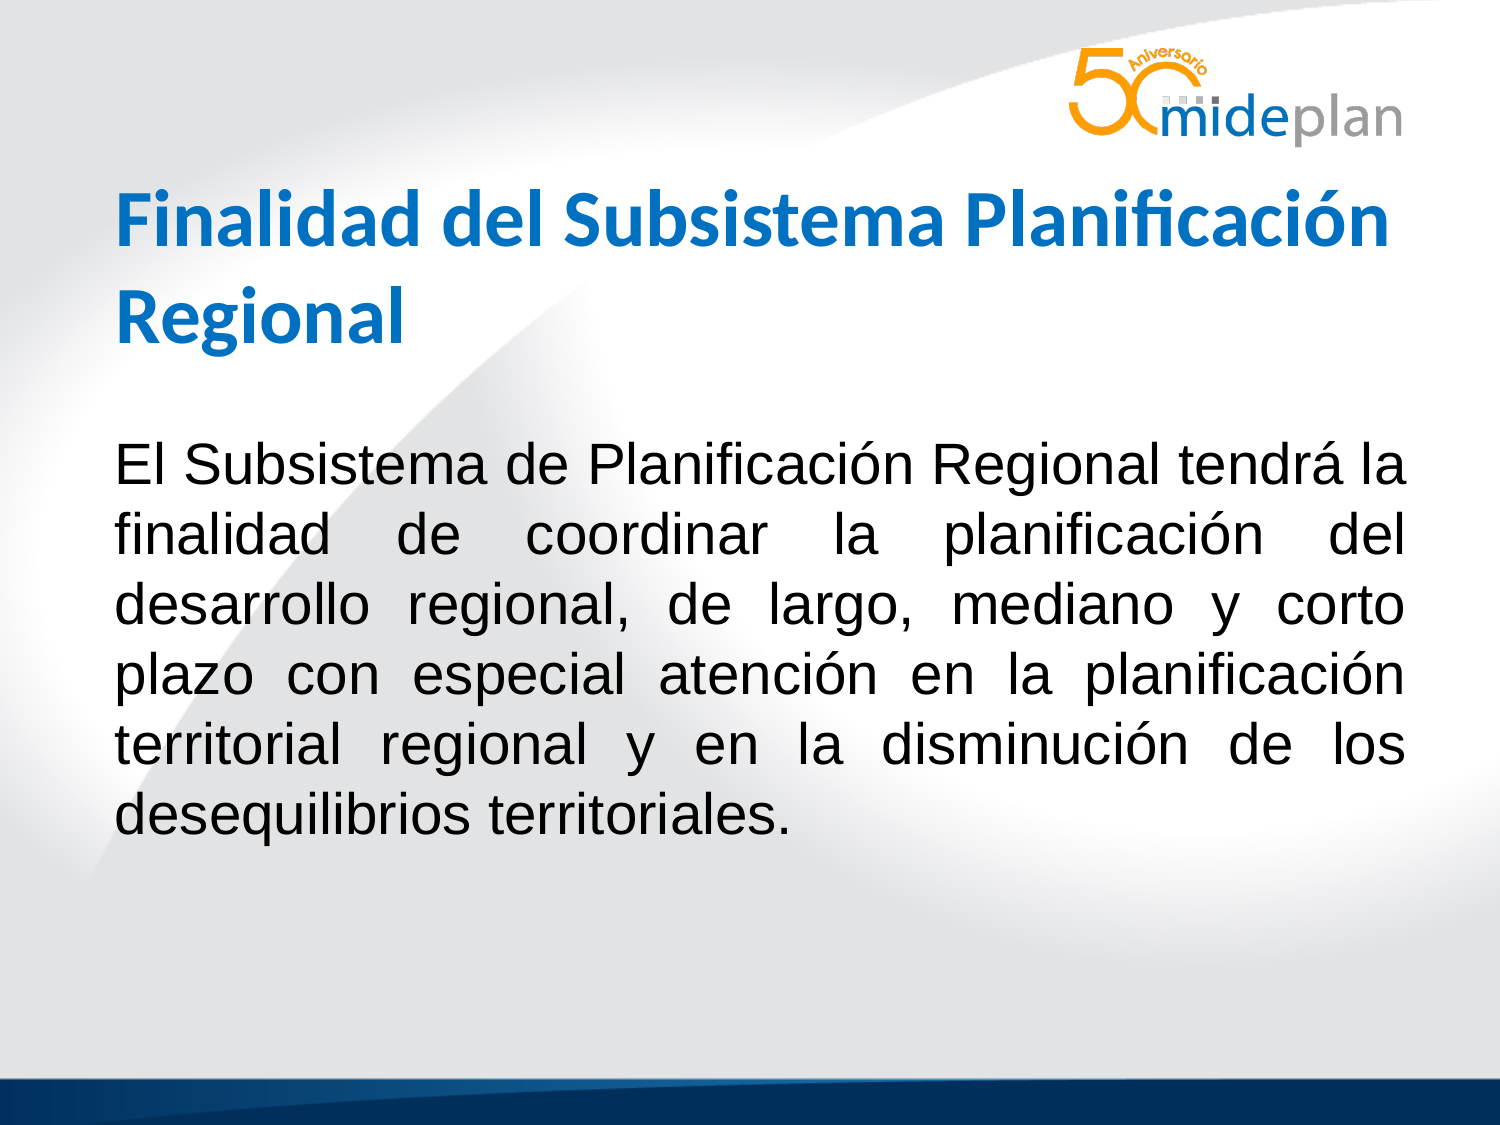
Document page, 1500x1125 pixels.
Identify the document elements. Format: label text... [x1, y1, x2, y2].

text_box El Subsistema de Planificación Regional tendrá la finalidad de coordinar la planificación del desarrollo regional, de largo, mediano y corto plazo con especial atención en la planificación territorial regional y en la disminución de los desequilibrios territoriales. [100, 418, 1424, 854]
picture [0, 1070, 1500, 1125]
text_box Finalidad del Subsistema Planificación Regional [100, 210, 1447, 315]
picture [1045, 30, 1425, 150]
